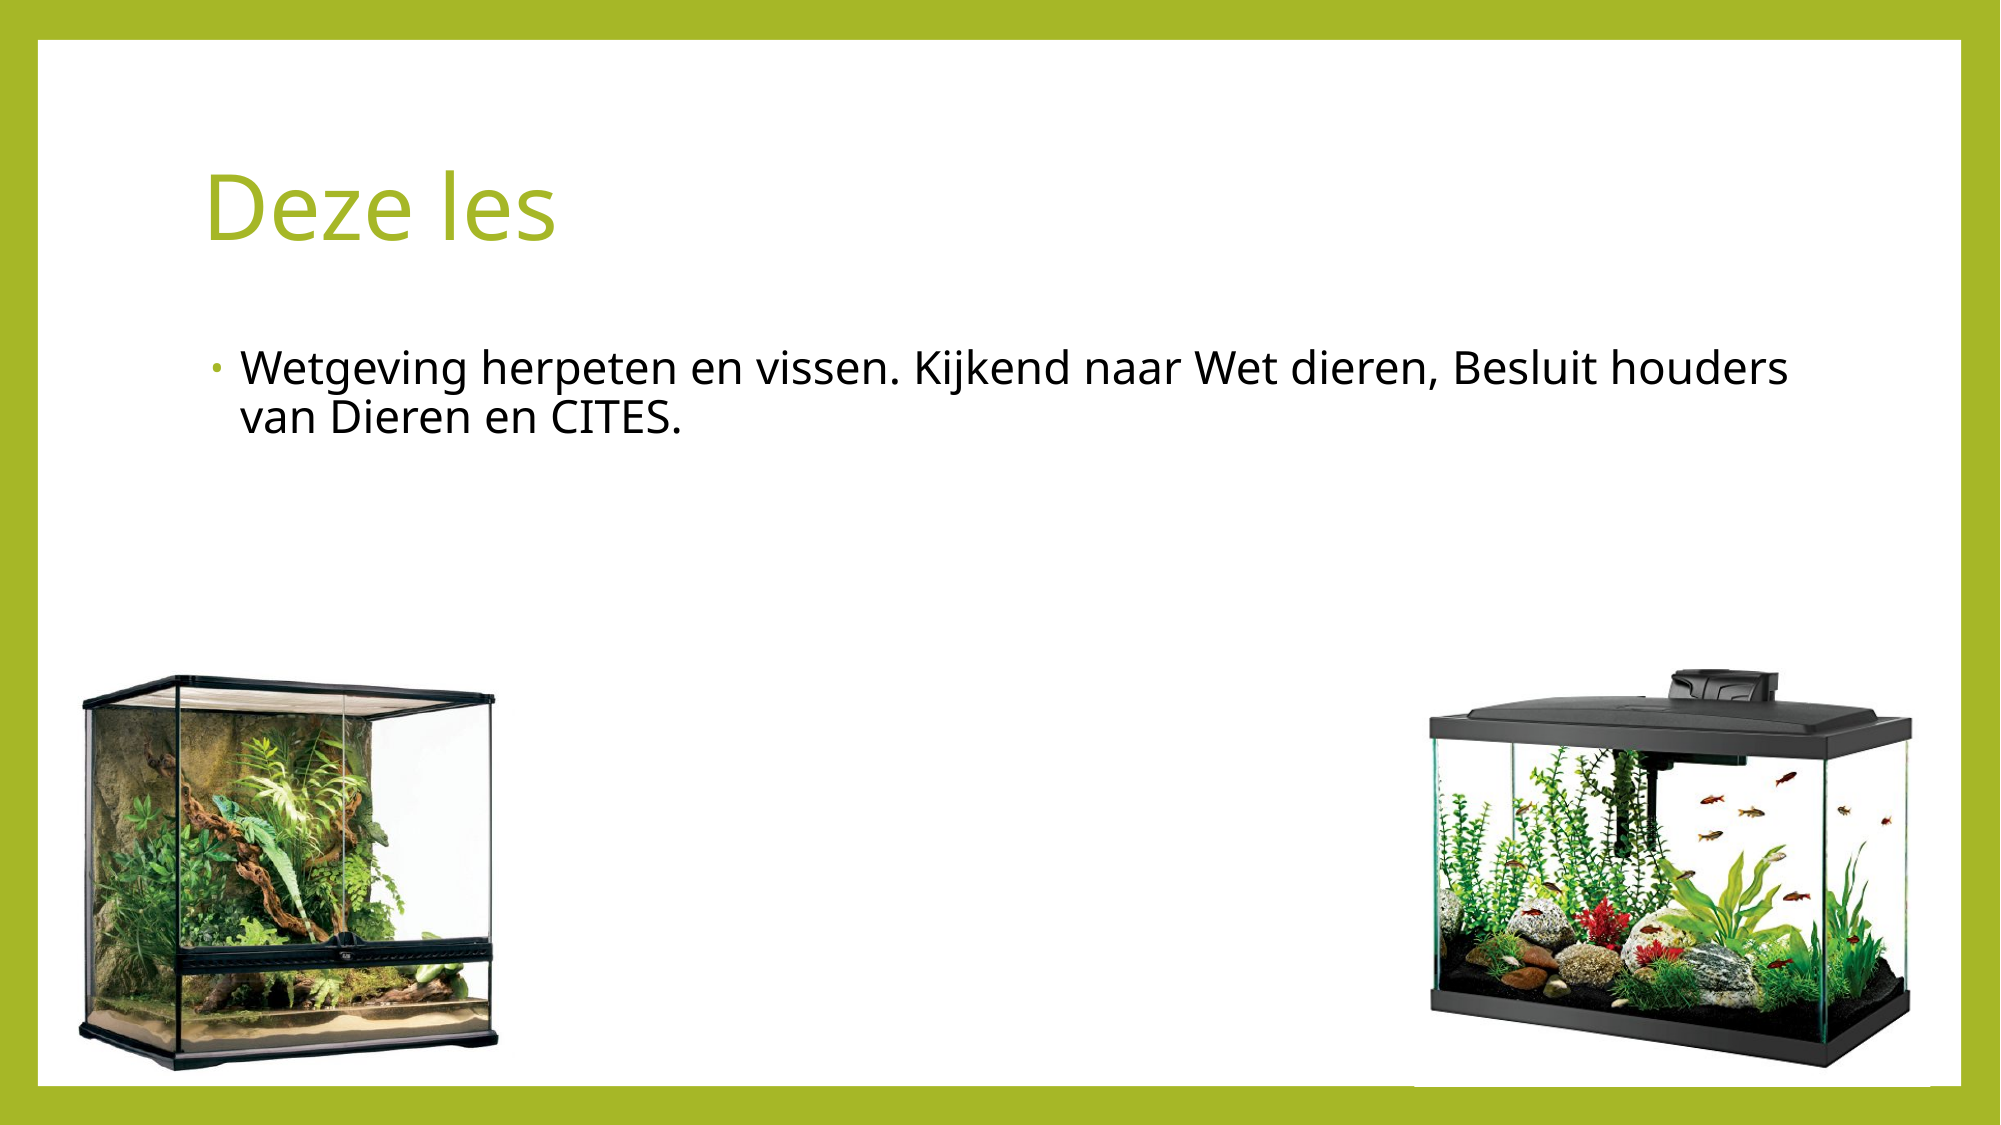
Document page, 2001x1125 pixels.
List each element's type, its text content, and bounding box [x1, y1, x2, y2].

picture [63, 643, 515, 1077]
picture [1413, 643, 1931, 1087]
list Wetgeving herpeten en vissen. Kijkend naar Wet dieren, Besluit houders van Dieren en CITES. [187, 337, 1808, 1000]
title Deze les [187, 99, 1808, 323]
